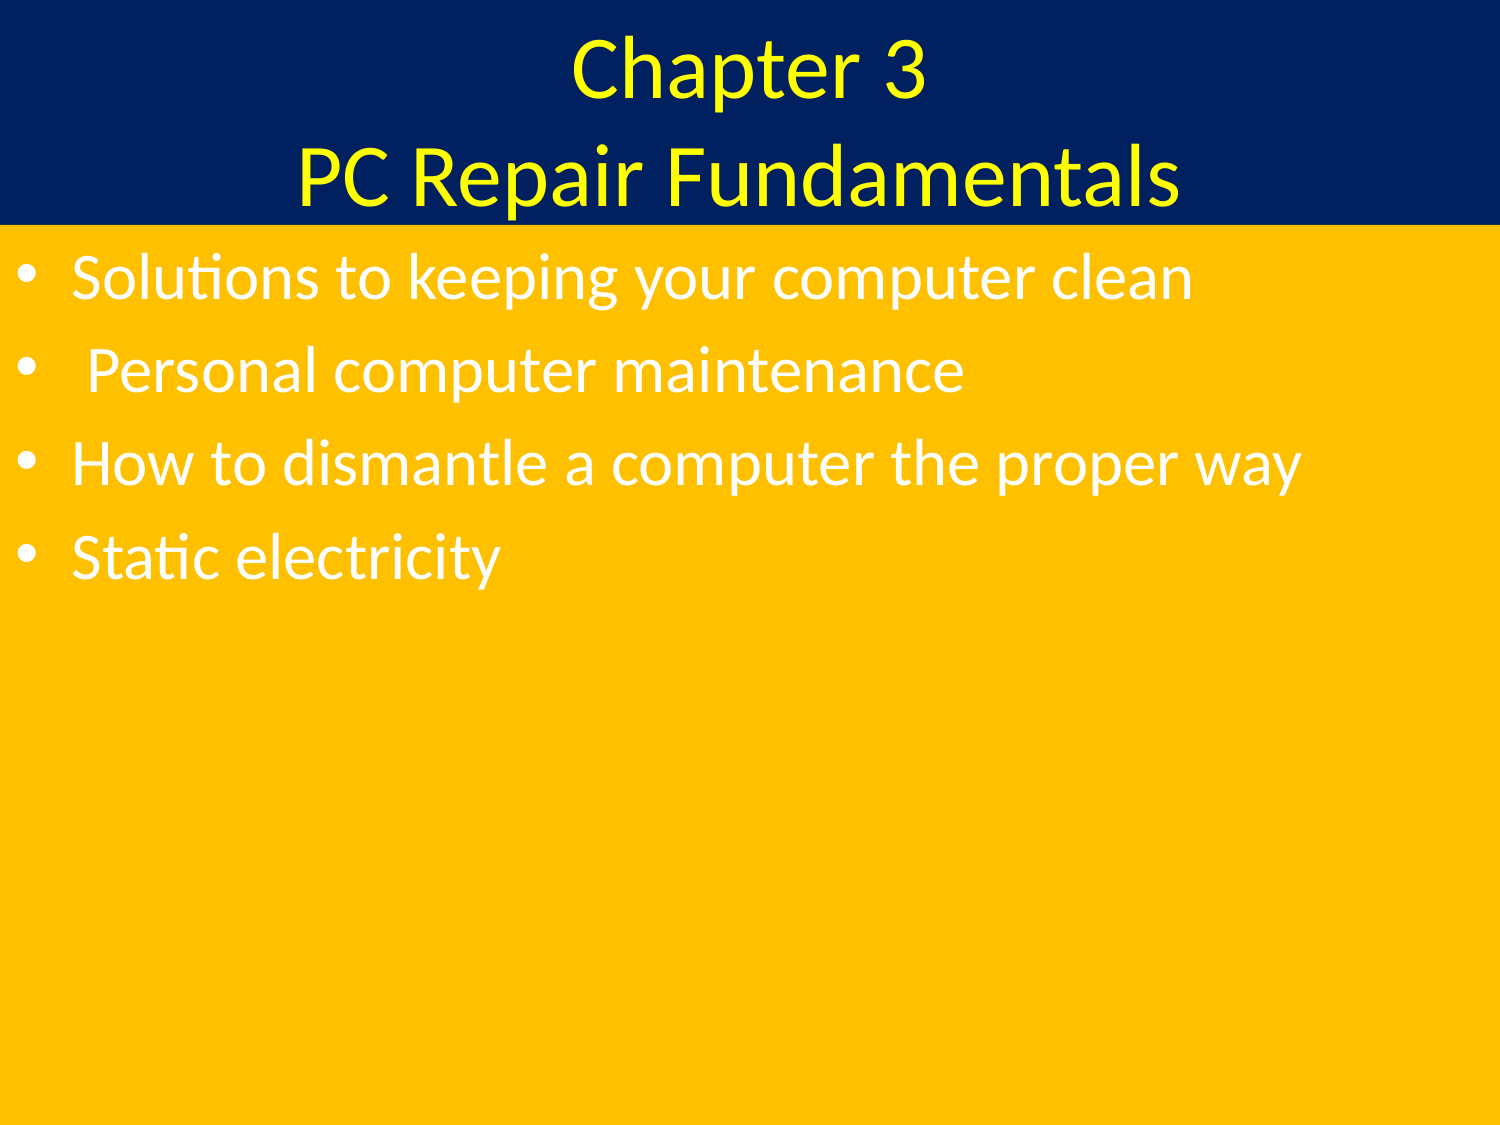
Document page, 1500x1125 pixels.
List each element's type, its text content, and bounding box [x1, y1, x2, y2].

title Chapter 3 PC Repair Fundamentals [0, 0, 1500, 224]
list Solutions to keeping your computer clean Personal computer maintenance How to dismantle a computer the proper way Static electricity [0, 224, 1500, 1125]
